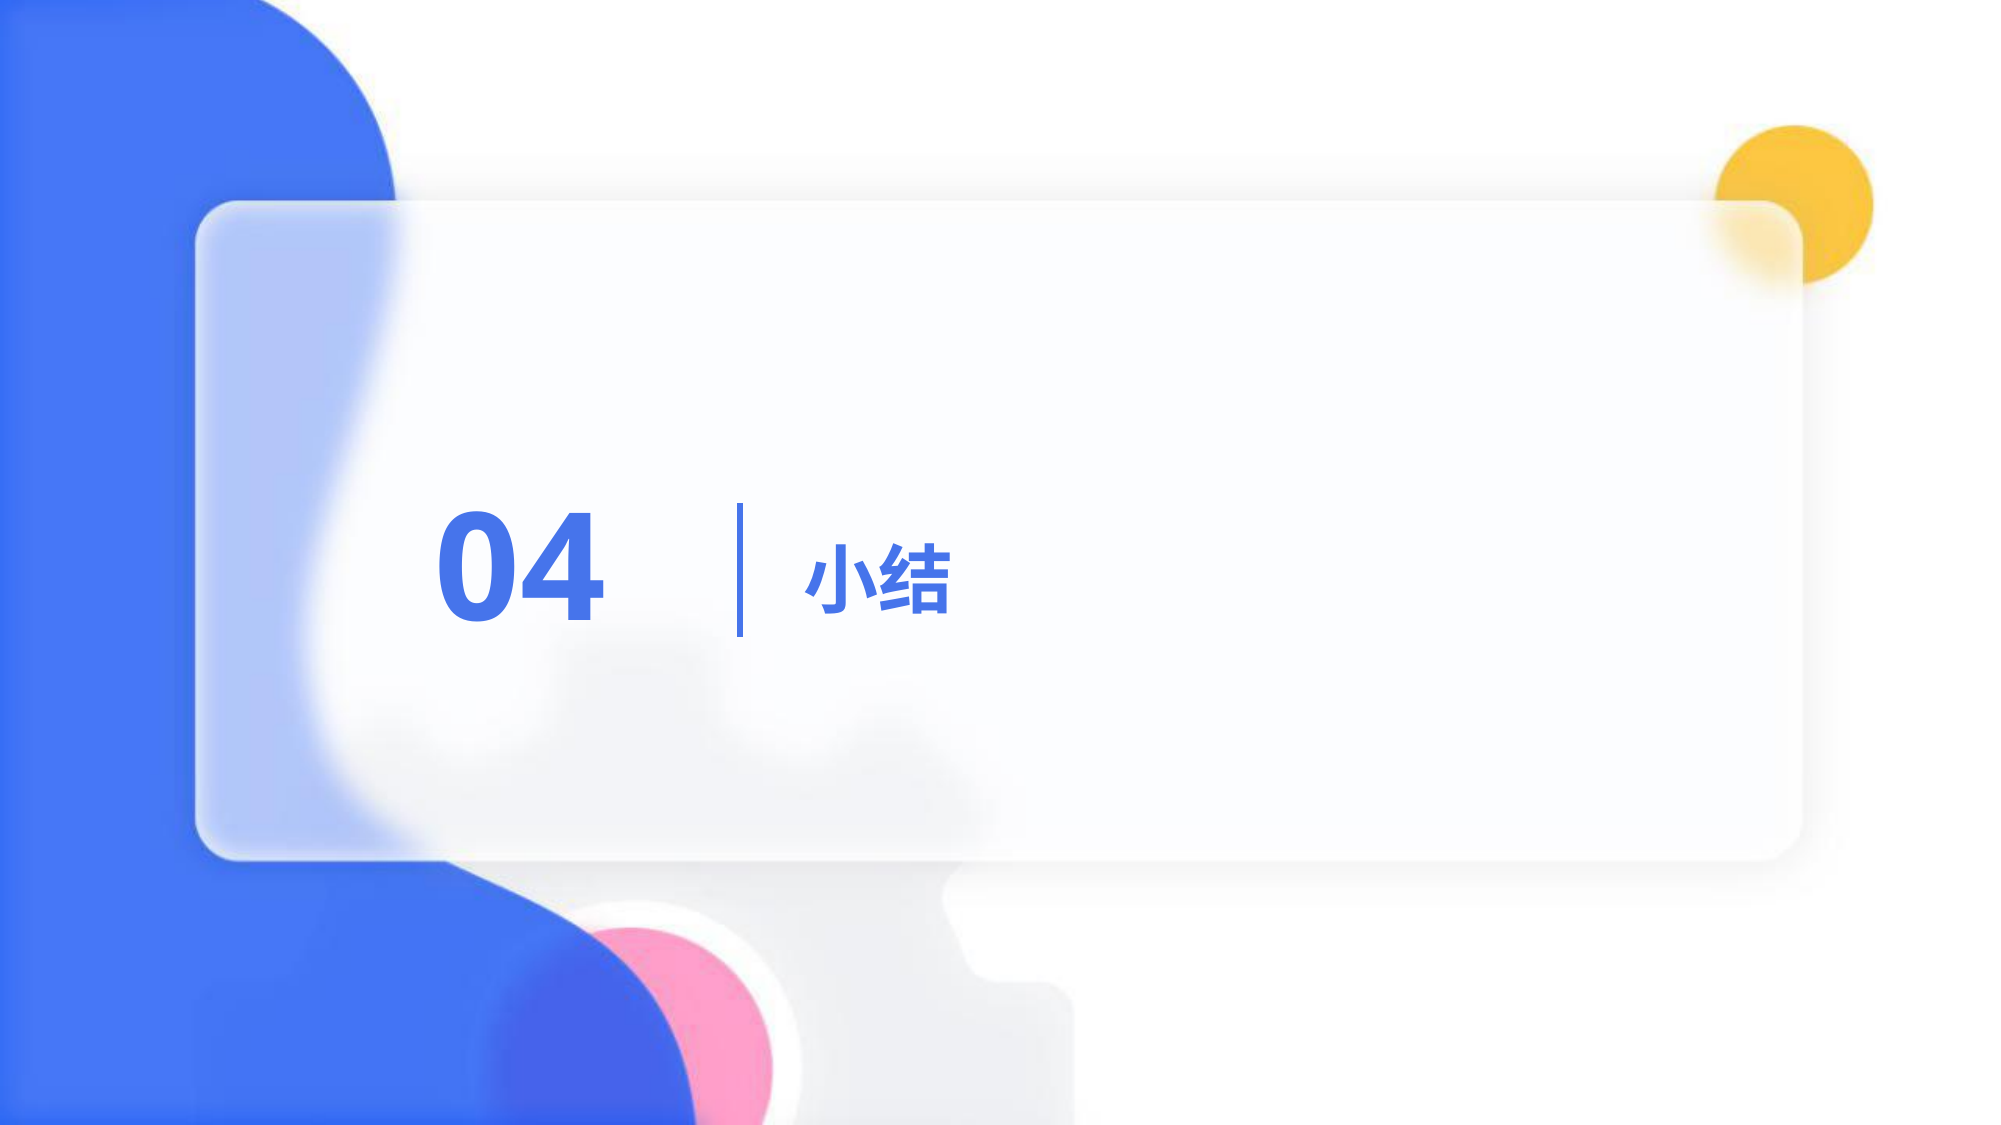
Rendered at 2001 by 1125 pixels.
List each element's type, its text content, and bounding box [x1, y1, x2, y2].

picture [0, 0, 2000, 1125]
title 小结 [787, 491, 1760, 629]
text_box 04 [326, 377, 714, 744]
